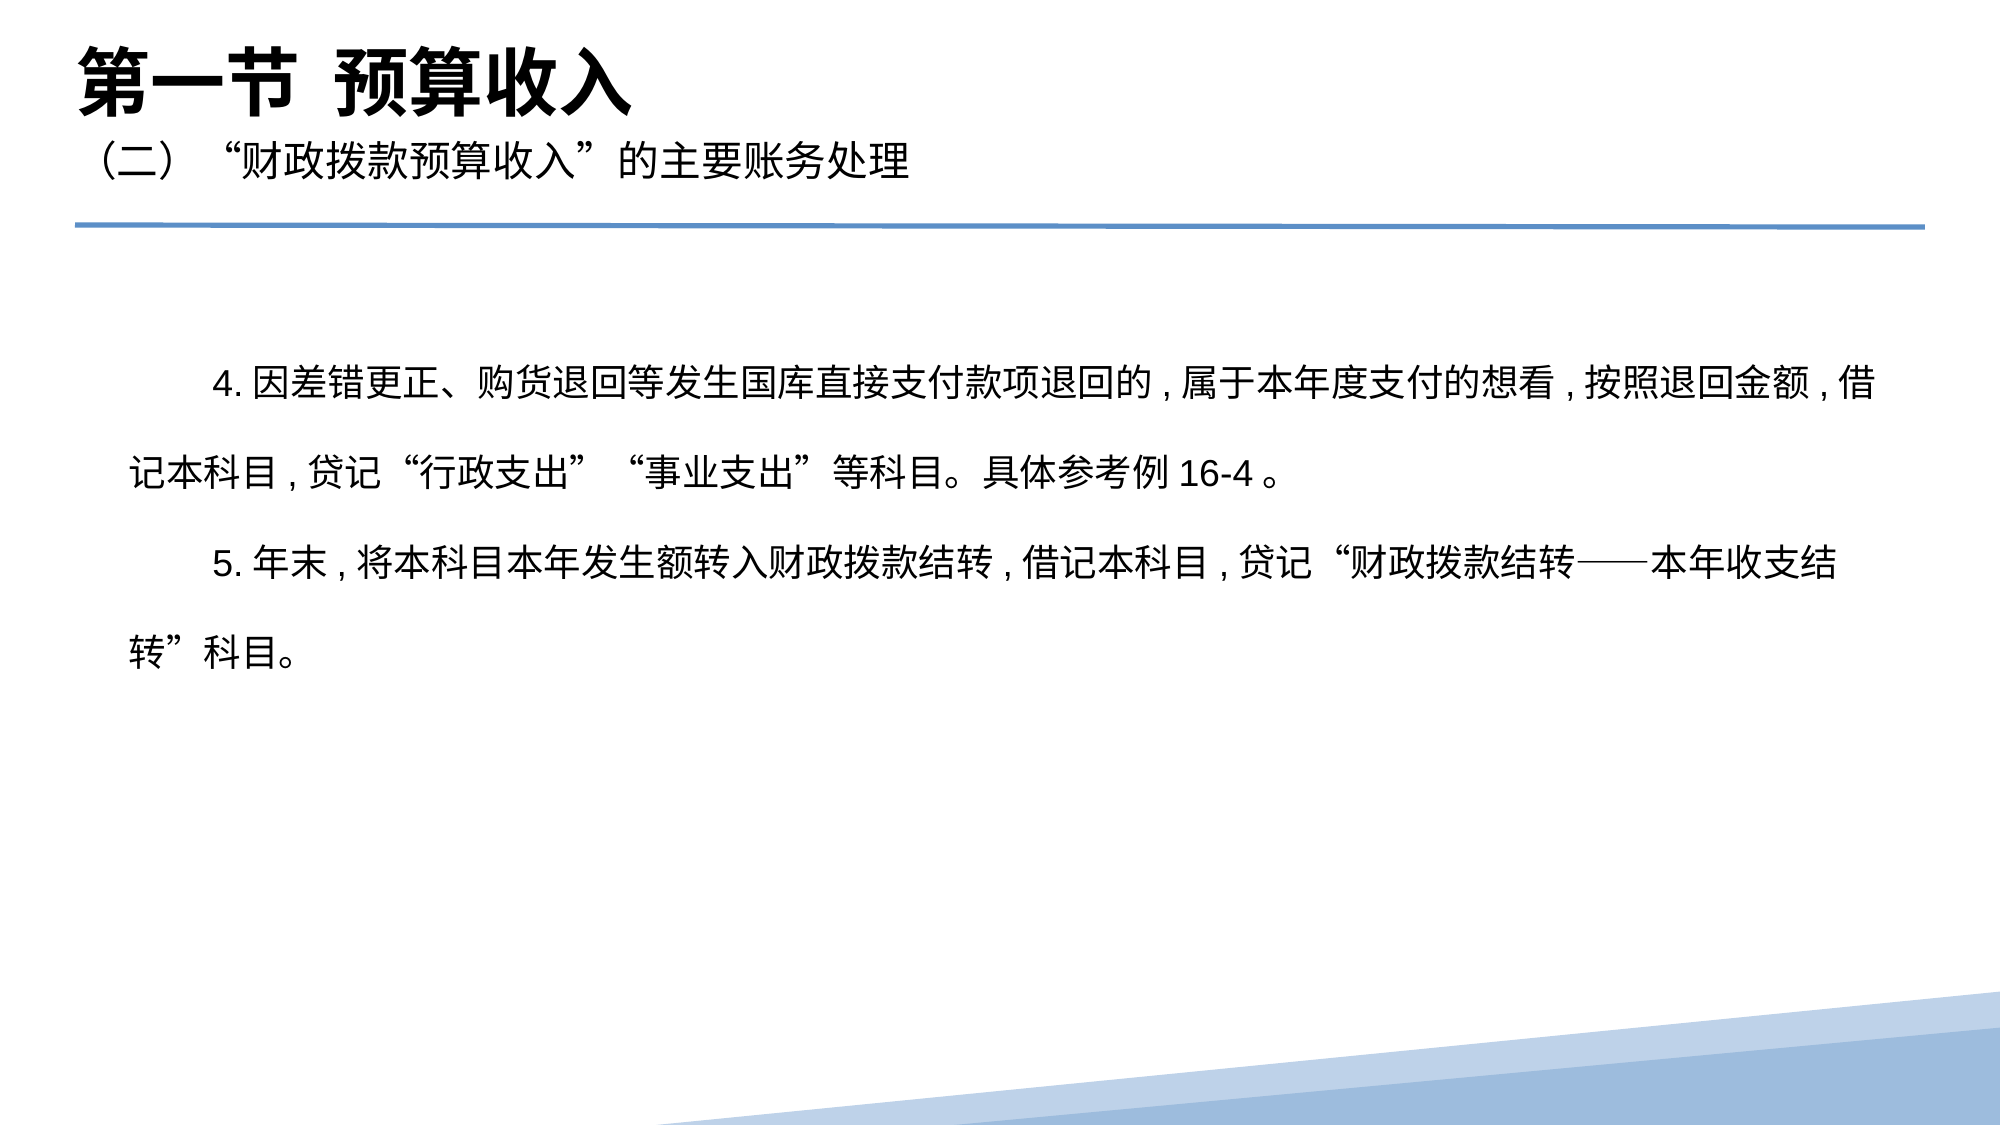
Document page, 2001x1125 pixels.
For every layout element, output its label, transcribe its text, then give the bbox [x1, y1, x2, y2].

text_box 4.因差错更正、购货退回等发生国库直接支付款项退回的,属于本年度支付的想看,按照退回金额,借记本科目,贷记“行政支出”“事业支出”等科目。具体参考例16-4。 5.年末,将本科目本年发生额转入财政拨款结转,借记本科目,贷记“财政拨款结转——本年收支结转”科目。 [113, 306, 1896, 706]
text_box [656, 991, 2000, 1125]
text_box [74, 224, 1925, 228]
text_box 第一节 预算收入 [75, 24, 1925, 124]
text_box （二）“财政拨款预算收入”的主要账务处理 [75, 124, 1925, 200]
